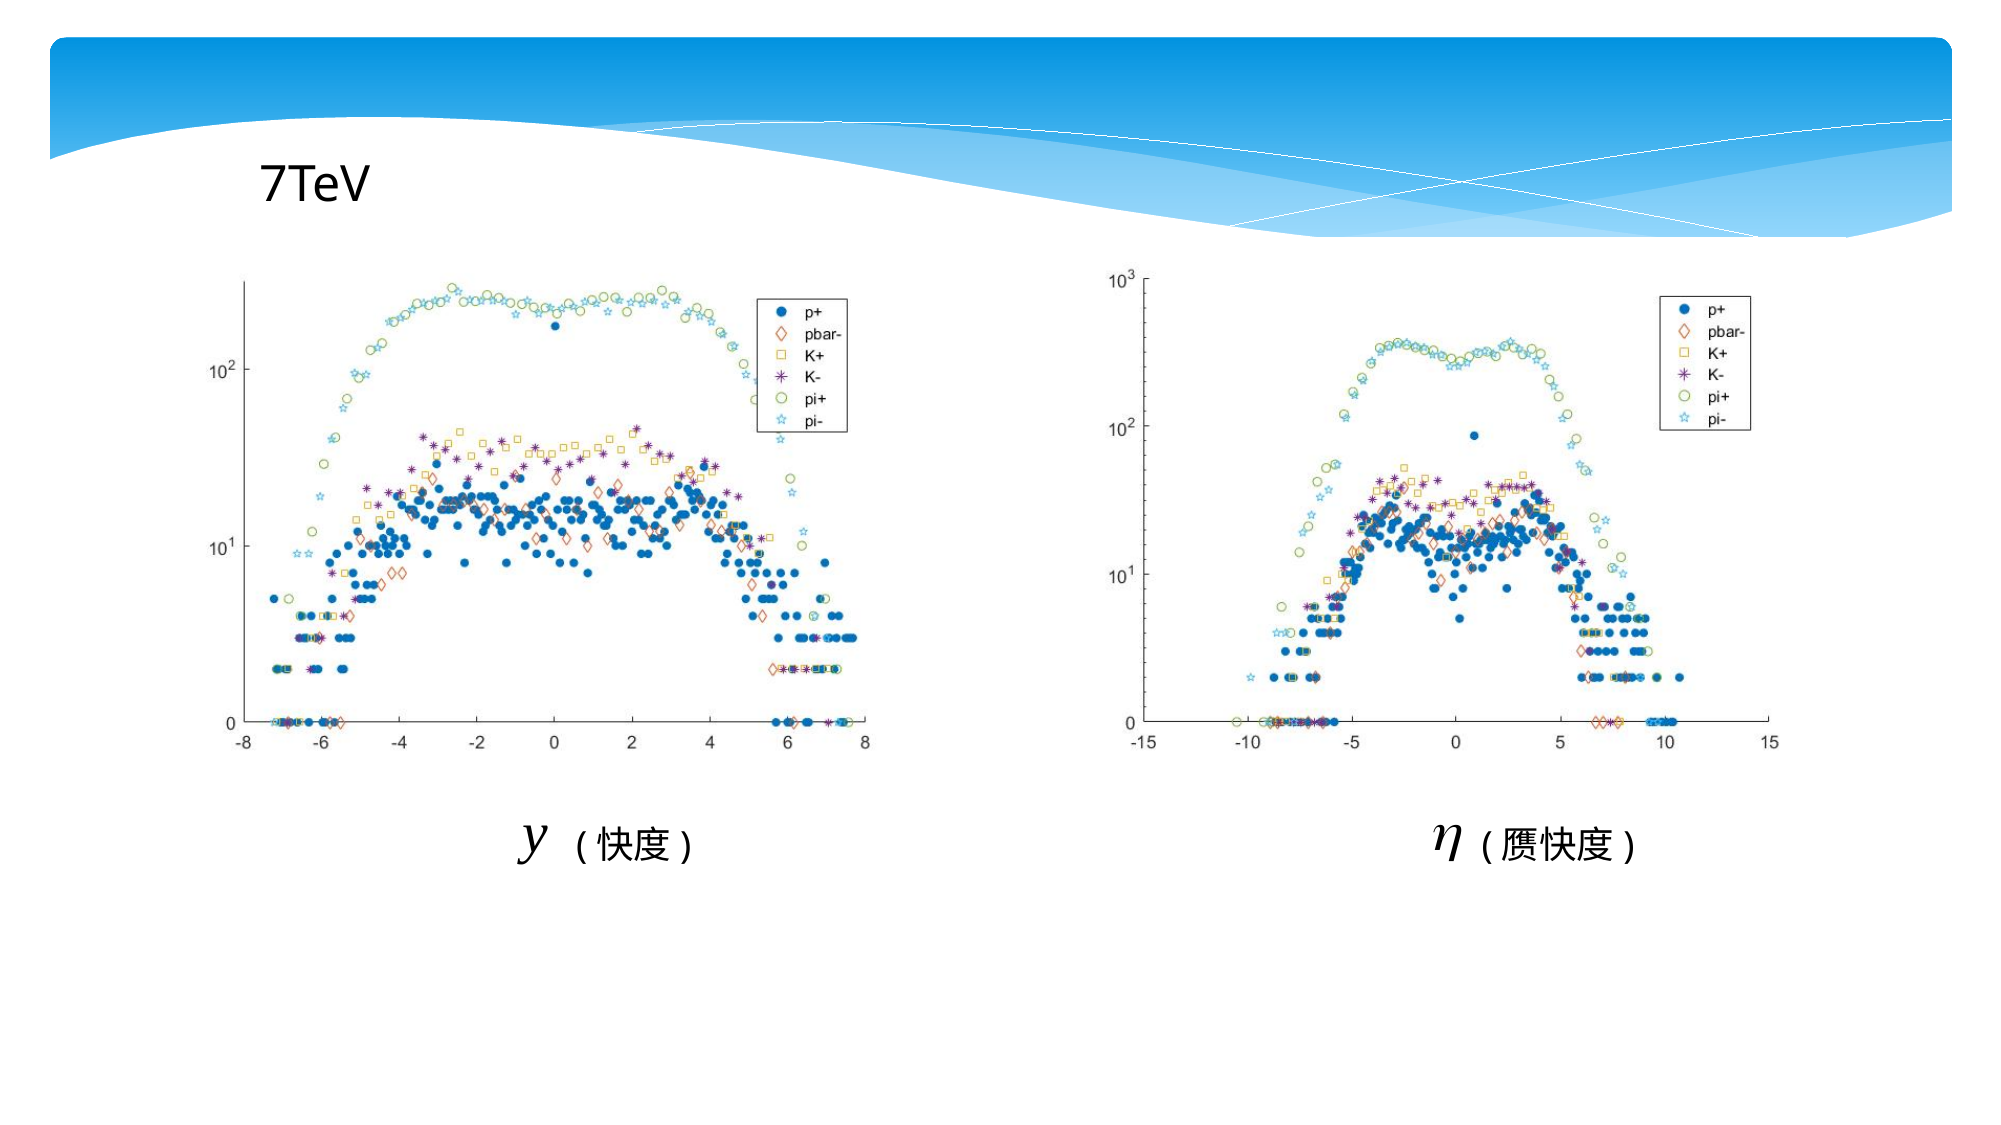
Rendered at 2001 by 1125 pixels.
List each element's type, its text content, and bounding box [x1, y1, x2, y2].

picture [139, 239, 943, 782]
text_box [508, 813, 562, 877]
text_box 7TeV [244, 144, 541, 238]
text_box (赝快度) [1476, 813, 1668, 874]
picture [1038, 236, 1846, 782]
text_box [1427, 813, 1474, 874]
text_box (快度) [563, 813, 735, 874]
